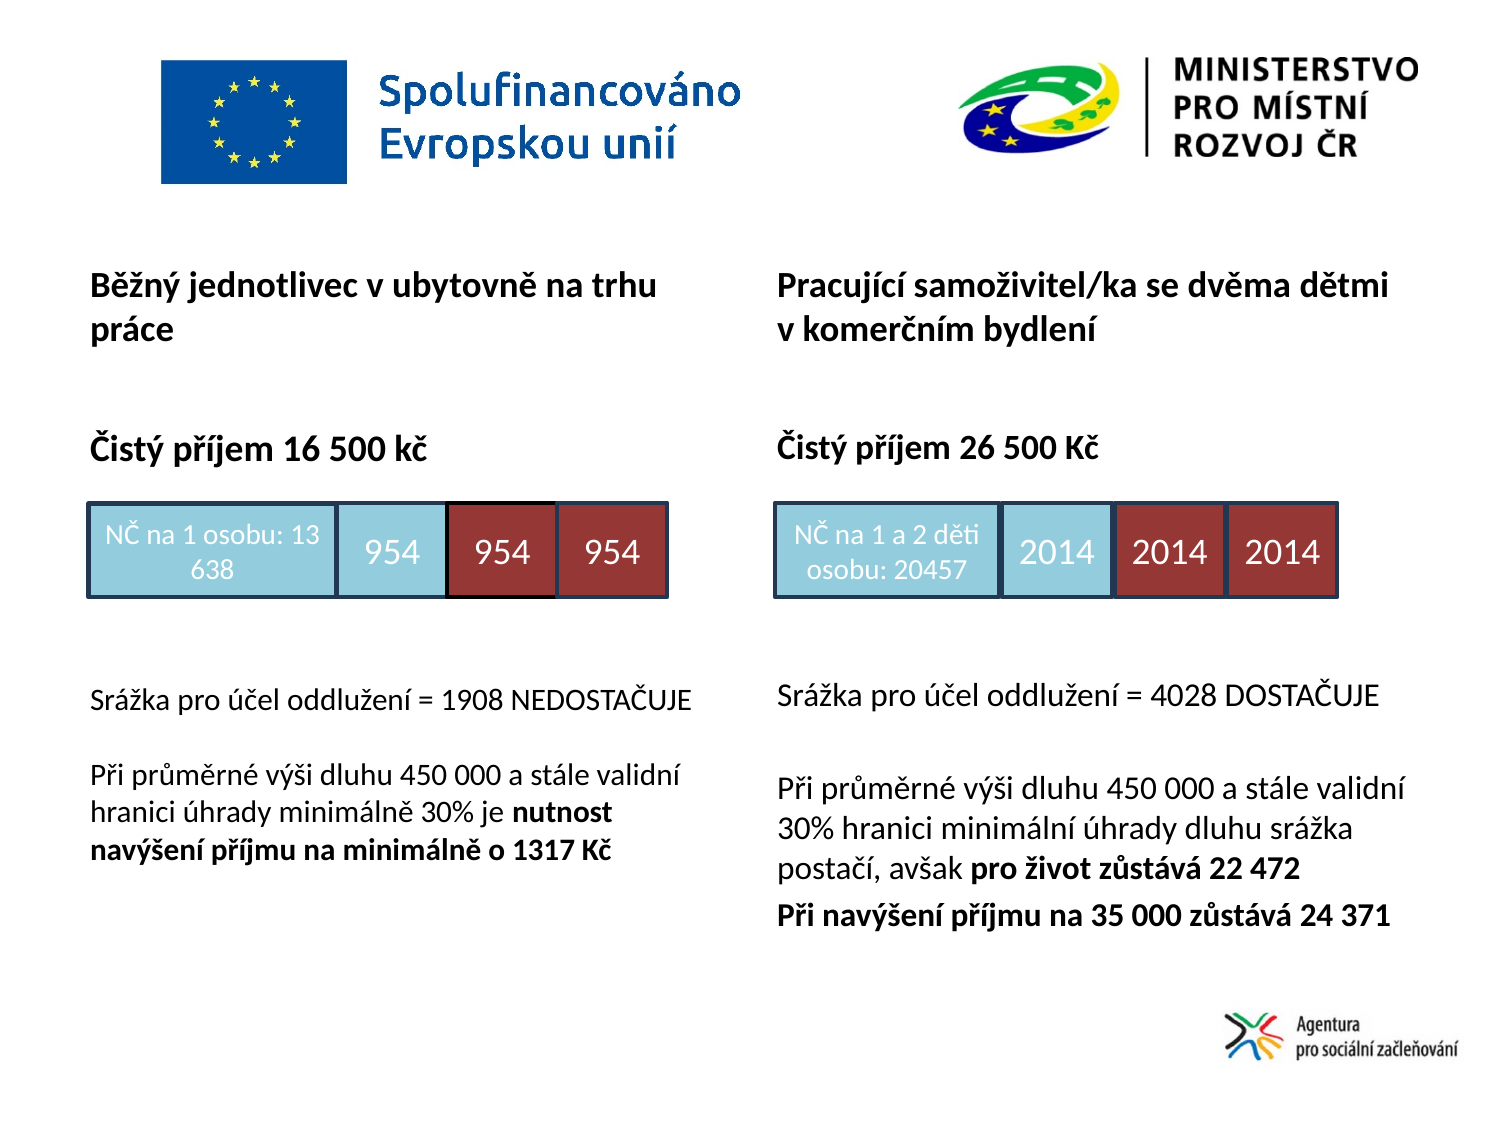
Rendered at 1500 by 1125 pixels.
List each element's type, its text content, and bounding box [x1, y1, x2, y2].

text_box 2014 [1114, 501, 1225, 599]
title [75, 45, 1425, 233]
text_box 954 [445, 501, 555, 599]
picture [1210, 978, 1483, 1111]
text_box 954 [555, 501, 669, 599]
text_box 2014 [1000, 501, 1114, 599]
picture [958, 57, 1418, 158]
list Čistý příjem 16 500 kč Srážka pro účel oddlužení = 1908 NEDOSTAČUJE Při průměrné výši dluhu 450 000 a stále validní hranici úhrady minimálně 30% je nutnost navýšení příjmu na minimálně o 1317 Kč [75, 356, 738, 1005]
text_box 954 [335, 501, 445, 599]
picture [147, 40, 764, 201]
text_box 2014 [1225, 501, 1339, 599]
text_box NČ na 1 a 2 děti osobu: 20457 [773, 501, 1000, 599]
list Čistý příjem 26 500 Kč Srážka pro účel oddlužení = 4028 DOSTAČUJE Při průměrné výši dluhu 450 000 a stále validní 30% hranici minimální úhrady dluhu srážka postačí, avšak pro život zůstává 22 472 Při navýšení příjmu na 35 000 zůstává 24 371 [761, 356, 1425, 1005]
list Běžný jednotlivec v ubytovně na trhu práce [75, 251, 738, 356]
text_box NČ na 1 osobu: 13 638 [86, 501, 335, 599]
list Pracující samoživitel/ka se dvěma dětmi v komerčním bydlení [761, 251, 1425, 356]
